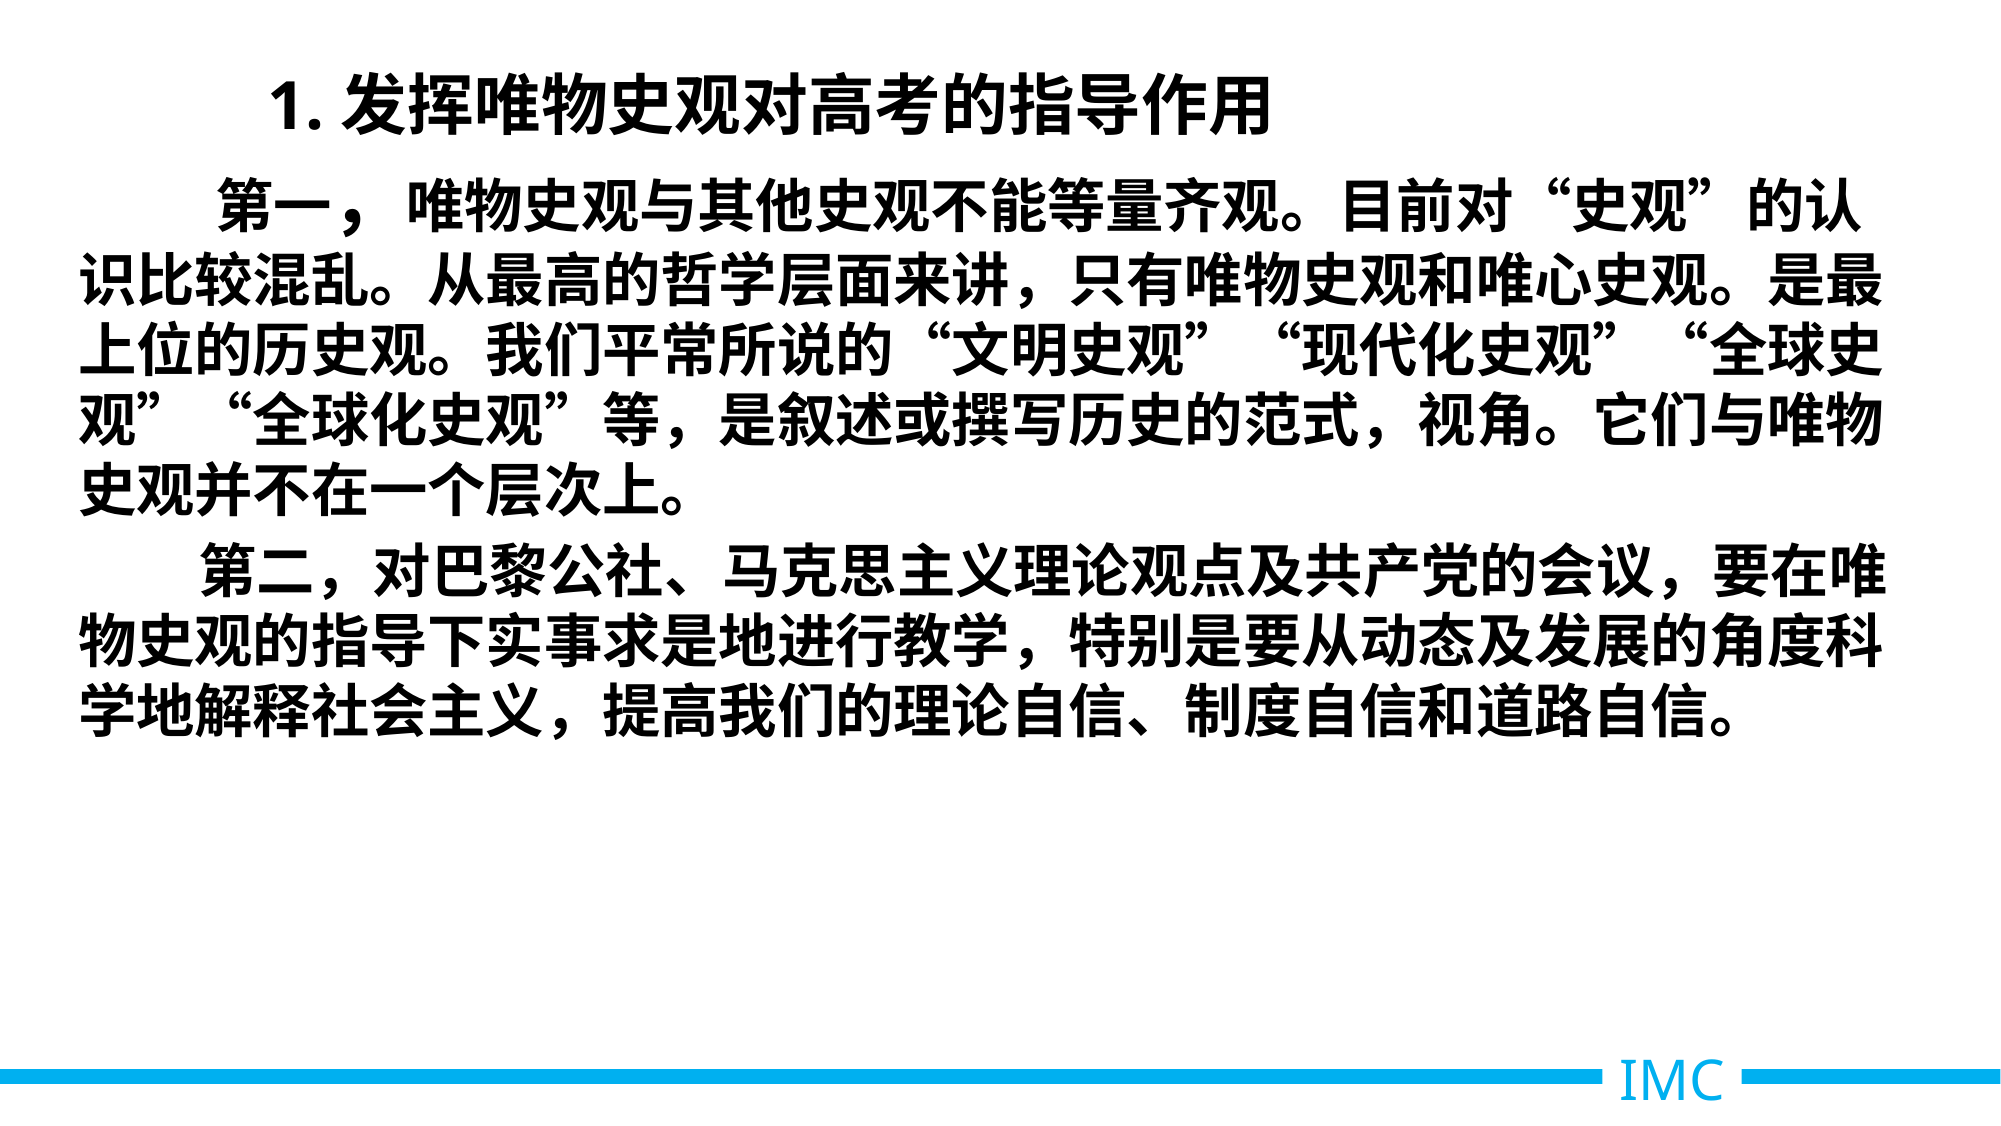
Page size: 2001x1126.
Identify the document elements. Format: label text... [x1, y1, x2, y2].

title 1.发挥唯物史观对高考的指导作用 [250, 44, 1676, 144]
list 第一，唯物史观与其他史观不能等量齐观。目前对“史观”的认识比较混乱。从最高的哲学层面来讲，只有唯物史观和唯心史观。是最上位的历史观。我们平常所说的“文明史观”“现代化史观”“全球史观”“全球化史观”等，是叙述或撰写历史的范式，视角。它们与唯物史观并不在一个层次上。 第二，对巴黎公社、马克思主义理论观点及共产党的会议，要在唯物史观的指导下实事求是地进行教学，特别是要从动态及发展的角度科学地解释社会主义，提高我们的理论自信、制度自信和道路自信。 [60, 144, 1922, 1006]
